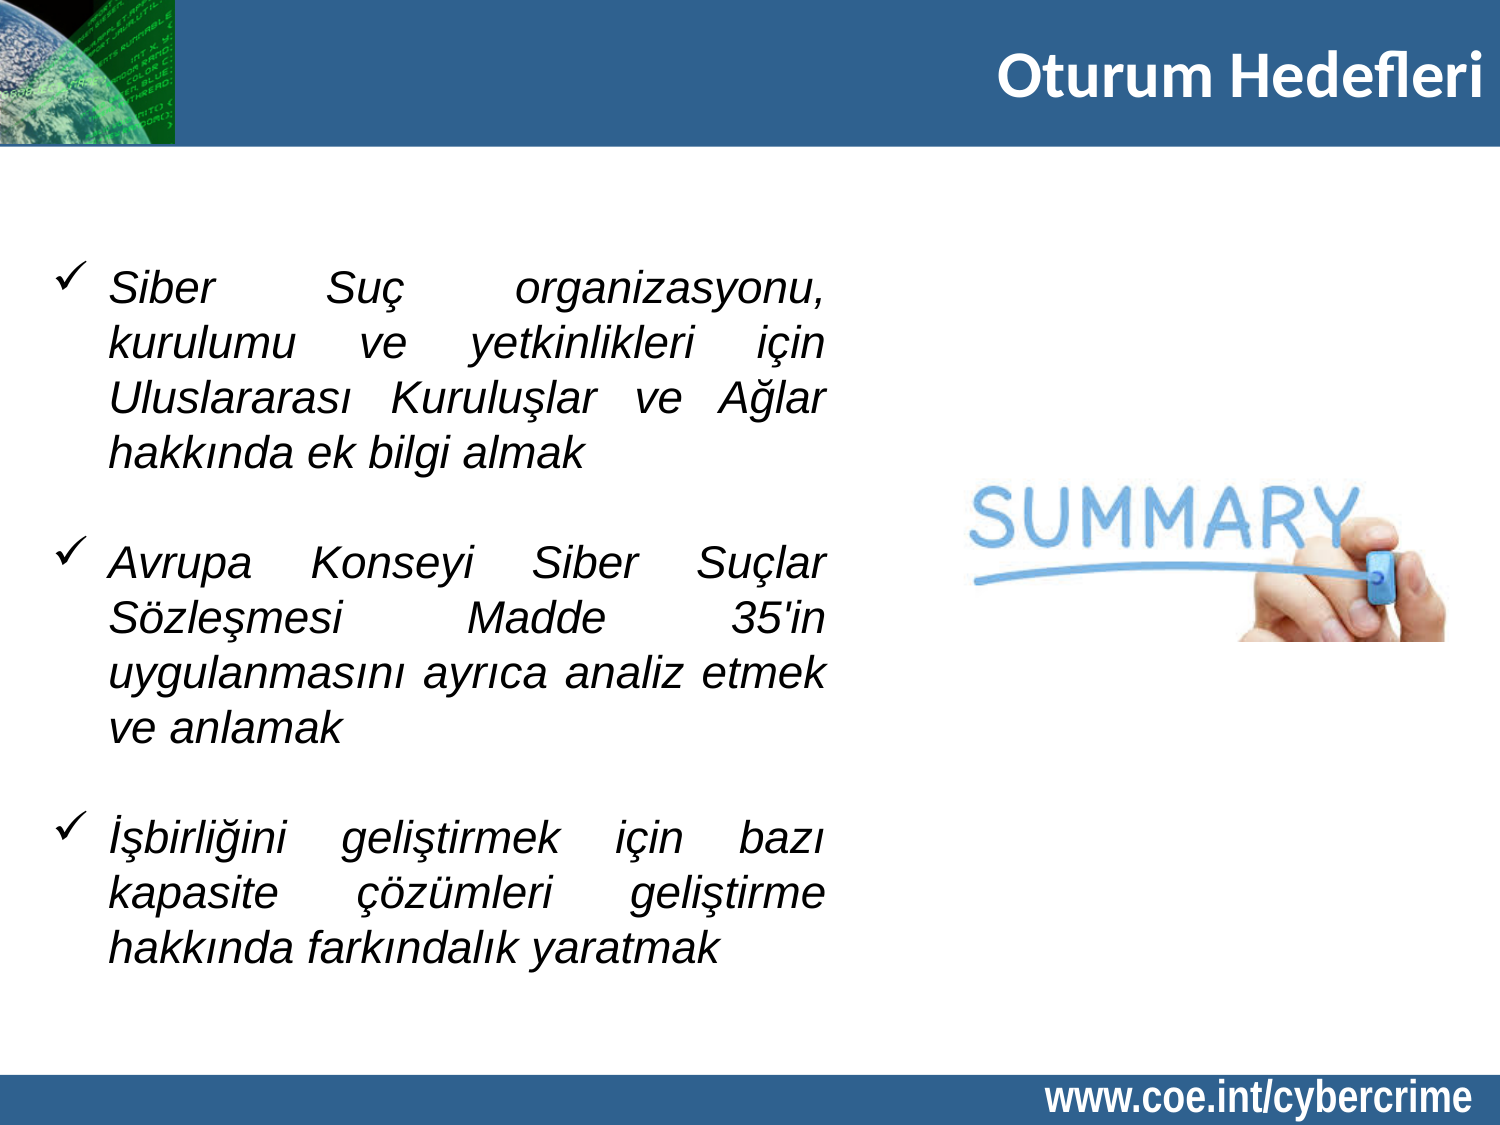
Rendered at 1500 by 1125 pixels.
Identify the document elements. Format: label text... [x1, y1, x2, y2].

text_box [0, 1073, 1030, 1125]
text_box Oturum Hedefleri [177, 0, 1500, 149]
picture [905, 443, 1461, 642]
text_box Siber Suç organizasyonu, kurulumu ve yetkinlikleri için Uluslararası Kuruluşlar ve Ağlar hakkında ek bilgi almak Avrupa Konseyi Siber Suçlar Sözleşmesi Madde 35'in uygulanmasını ayrıca analiz etmek ve anlamak İşbirliğini geliştirmek için bazı kapasite çözümleri geliştirme hakkında farkındalık yaratmak [37, 195, 842, 981]
picture [0, 0, 175, 144]
text_box www.coe.int/cybercrime [1030, 1059, 1500, 1125]
